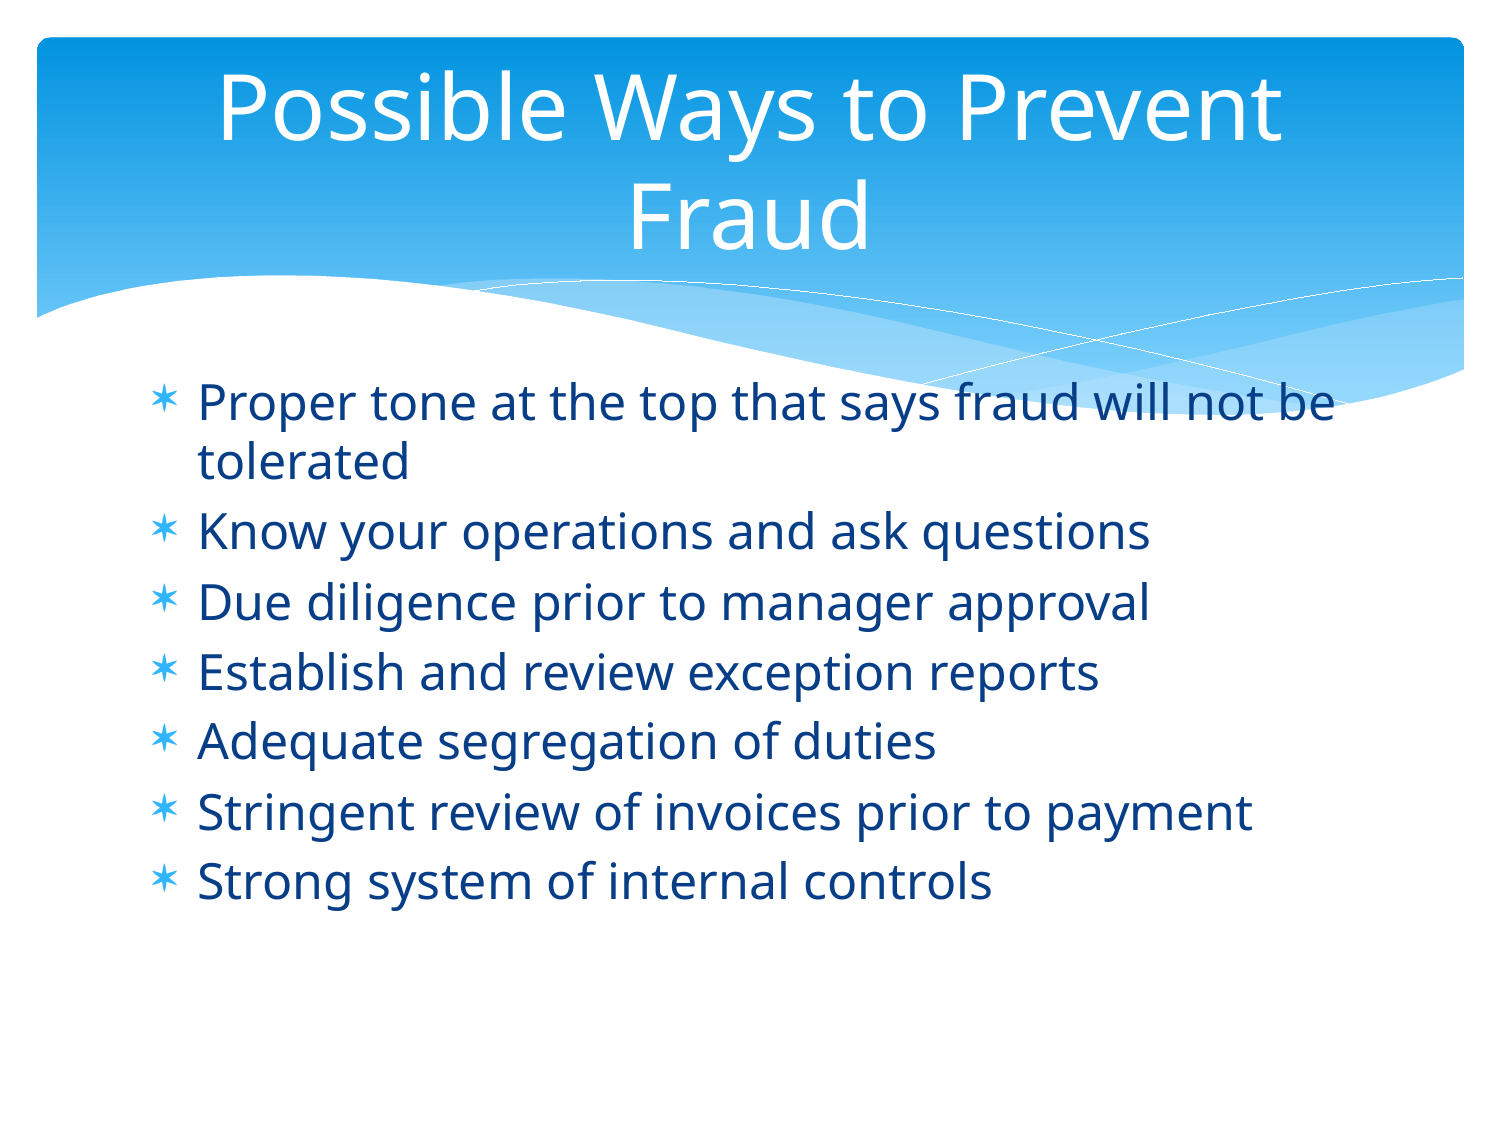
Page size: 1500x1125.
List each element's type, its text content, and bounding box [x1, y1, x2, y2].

title Possible Ways to Prevent Fraud [75, 55, 1425, 261]
list Proper tone at the top that says fraud will not be tolerated Know your operations and ask questions Due diligence prior to manager approval Establish and review exception reports Adequate segregation of duties Stringent review of invoices prior to payment Strong system of internal controls [137, 362, 1353, 1055]
